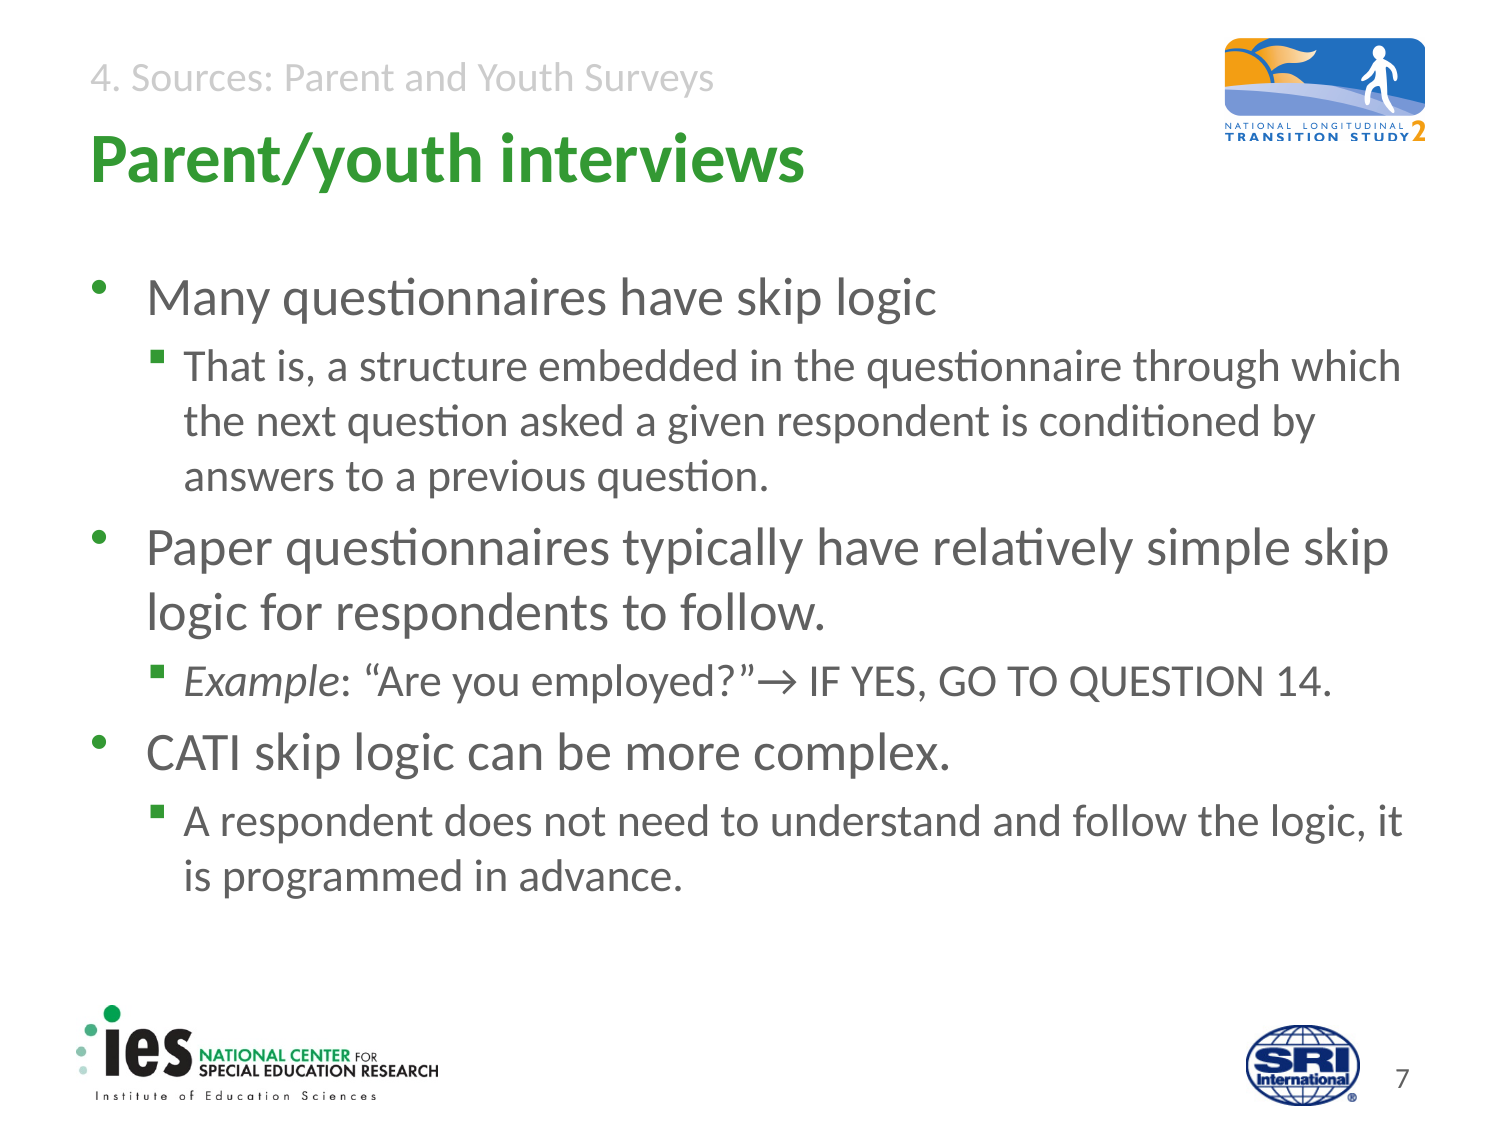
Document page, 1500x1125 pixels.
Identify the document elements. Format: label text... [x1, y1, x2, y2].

slide_number 6 [1321, 1051, 1426, 1125]
title Parent/youth interviews [74, 87, 1426, 222]
picture [76, 1005, 438, 1100]
list Many questionnaires have skip logic That is, a structure embedded in the questionnaire through which the next question asked a given respondent is conditioned by answers to a previous question. Paper questionnaires typically have relatively simple skip logic for respondents to follow. Example: “Are you employed?”→ IF YES, GO TO QUESTION 14. CATI skip logic can be more complex. A respondent does not need to understand and follow the logic, it is programmed in advance. [74, 253, 1426, 997]
picture [1246, 1025, 1360, 1106]
